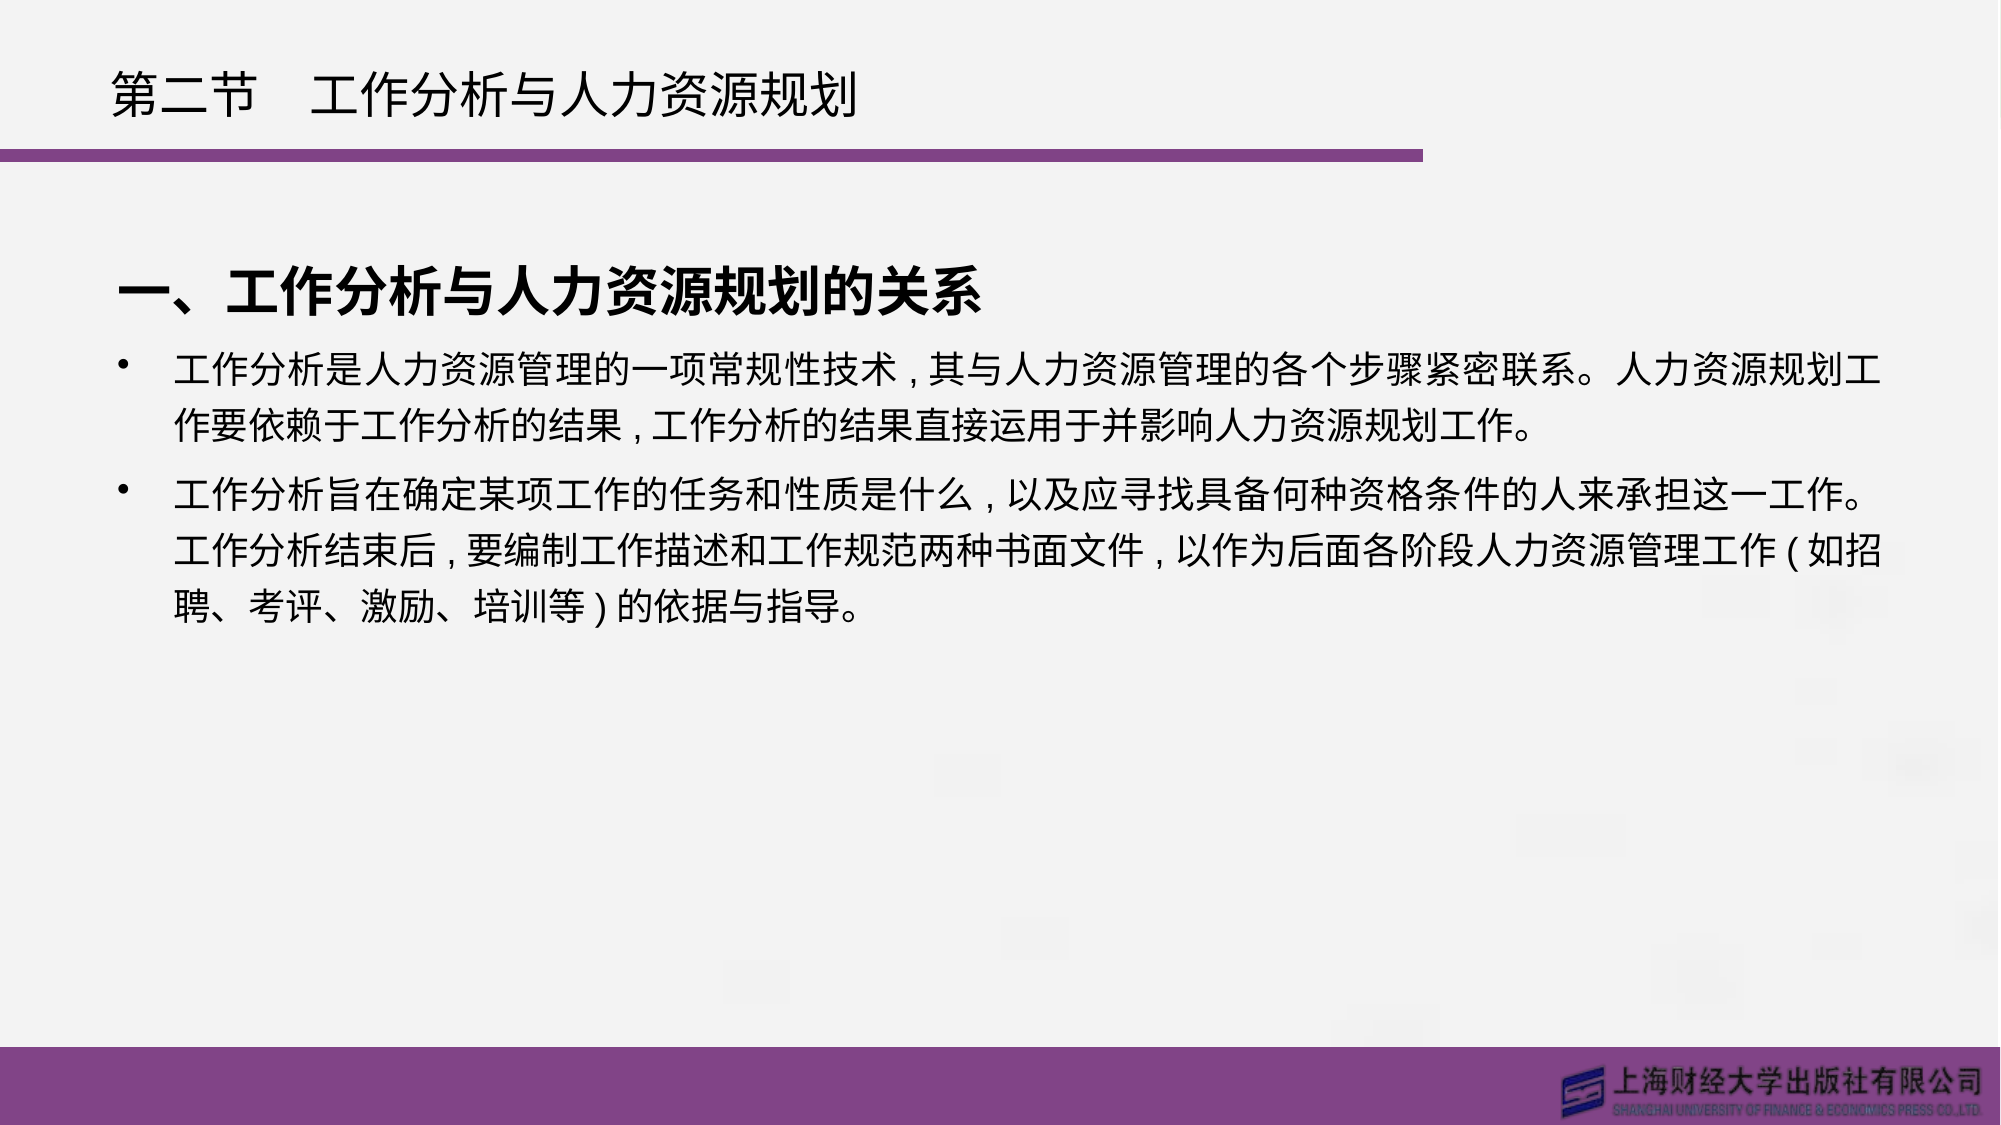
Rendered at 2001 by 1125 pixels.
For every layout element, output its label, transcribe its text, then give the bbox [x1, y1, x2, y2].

list 一、工作分析与人力资源规划的关系 工作分析是人力资源管理的一项常规性技术,其与人力资源管理的各个步骤紧密联系。人力资源规划工作要依赖于工作分析的结果,工作分析的结果直接运用于并影响人力资源规划工作。 工作分析旨在确定某项工作的任务和性质是什么,以及应寻找具备何种资格条件的人来承担这一工作。工作分析结束后,要编制工作描述和工作规范两种书面文件,以作为后面各阶段人力资源管理工作(如招聘、考评、激励、培训等)的依据与指导。 [102, 233, 1898, 1032]
title 第二节 工作分析与人力资源规划 [94, 42, 1451, 146]
picture [0, 0, 2001, 1125]
